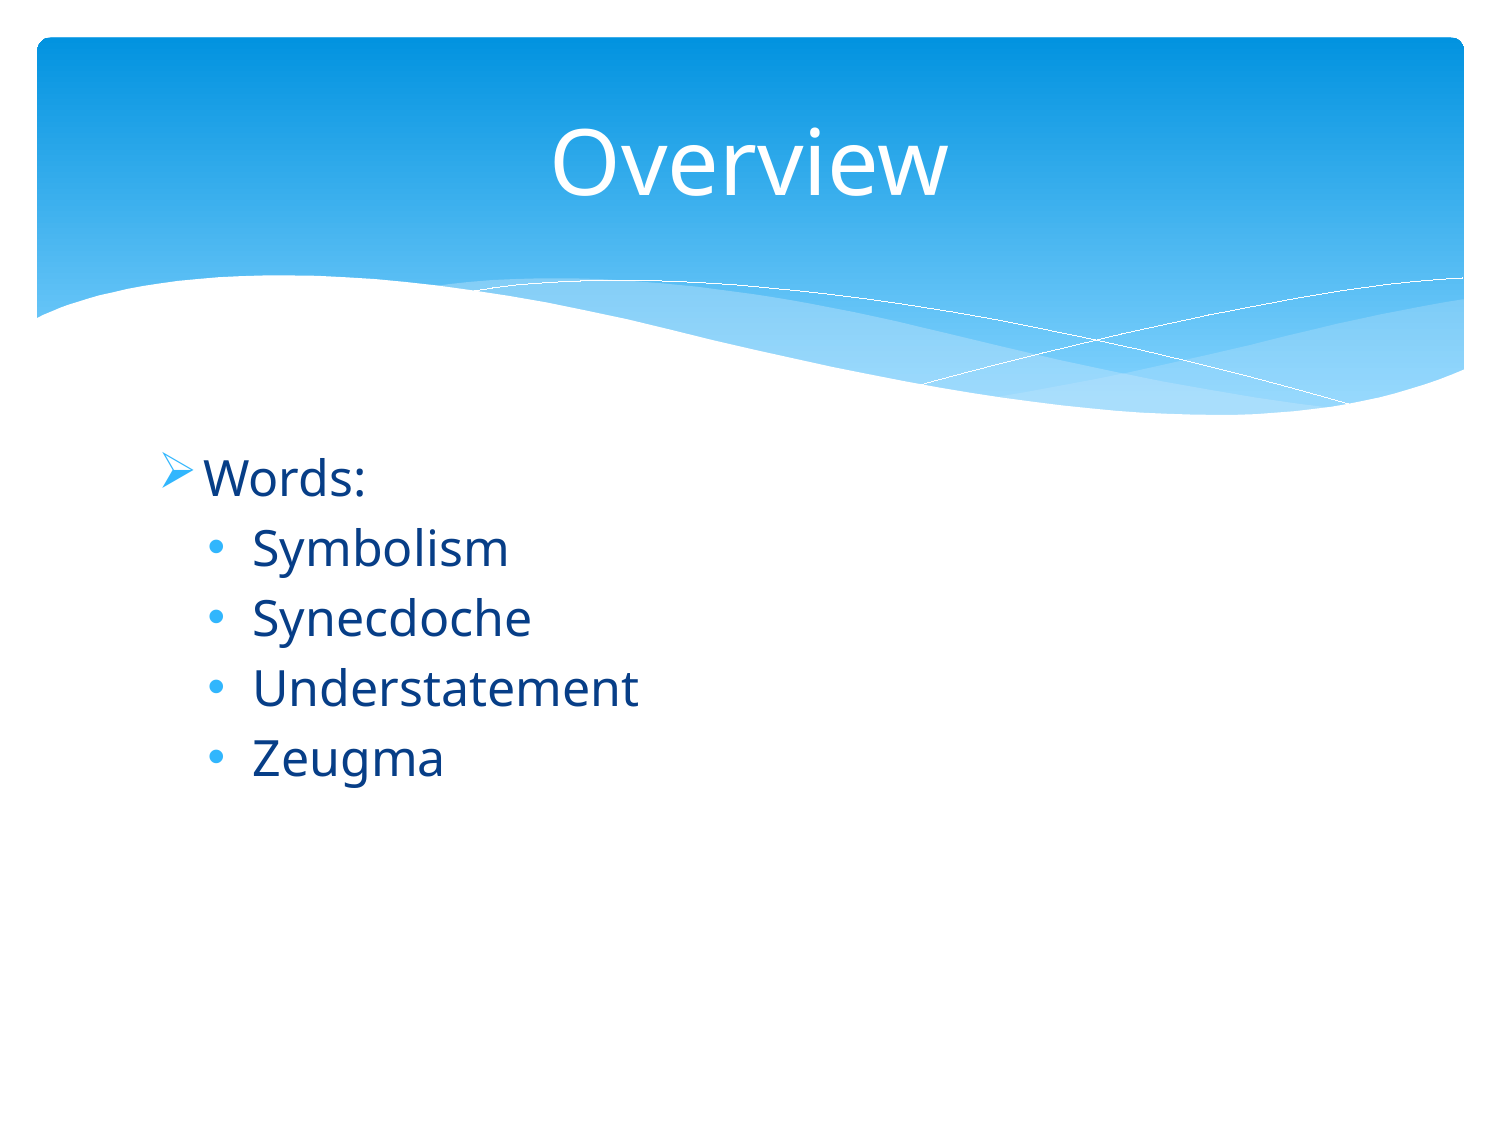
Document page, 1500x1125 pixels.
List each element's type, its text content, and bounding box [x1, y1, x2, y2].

list Words: Symbolism Synecdoche Understatement Zeugma [143, 438, 1359, 1005]
title Overview [75, 55, 1425, 261]
